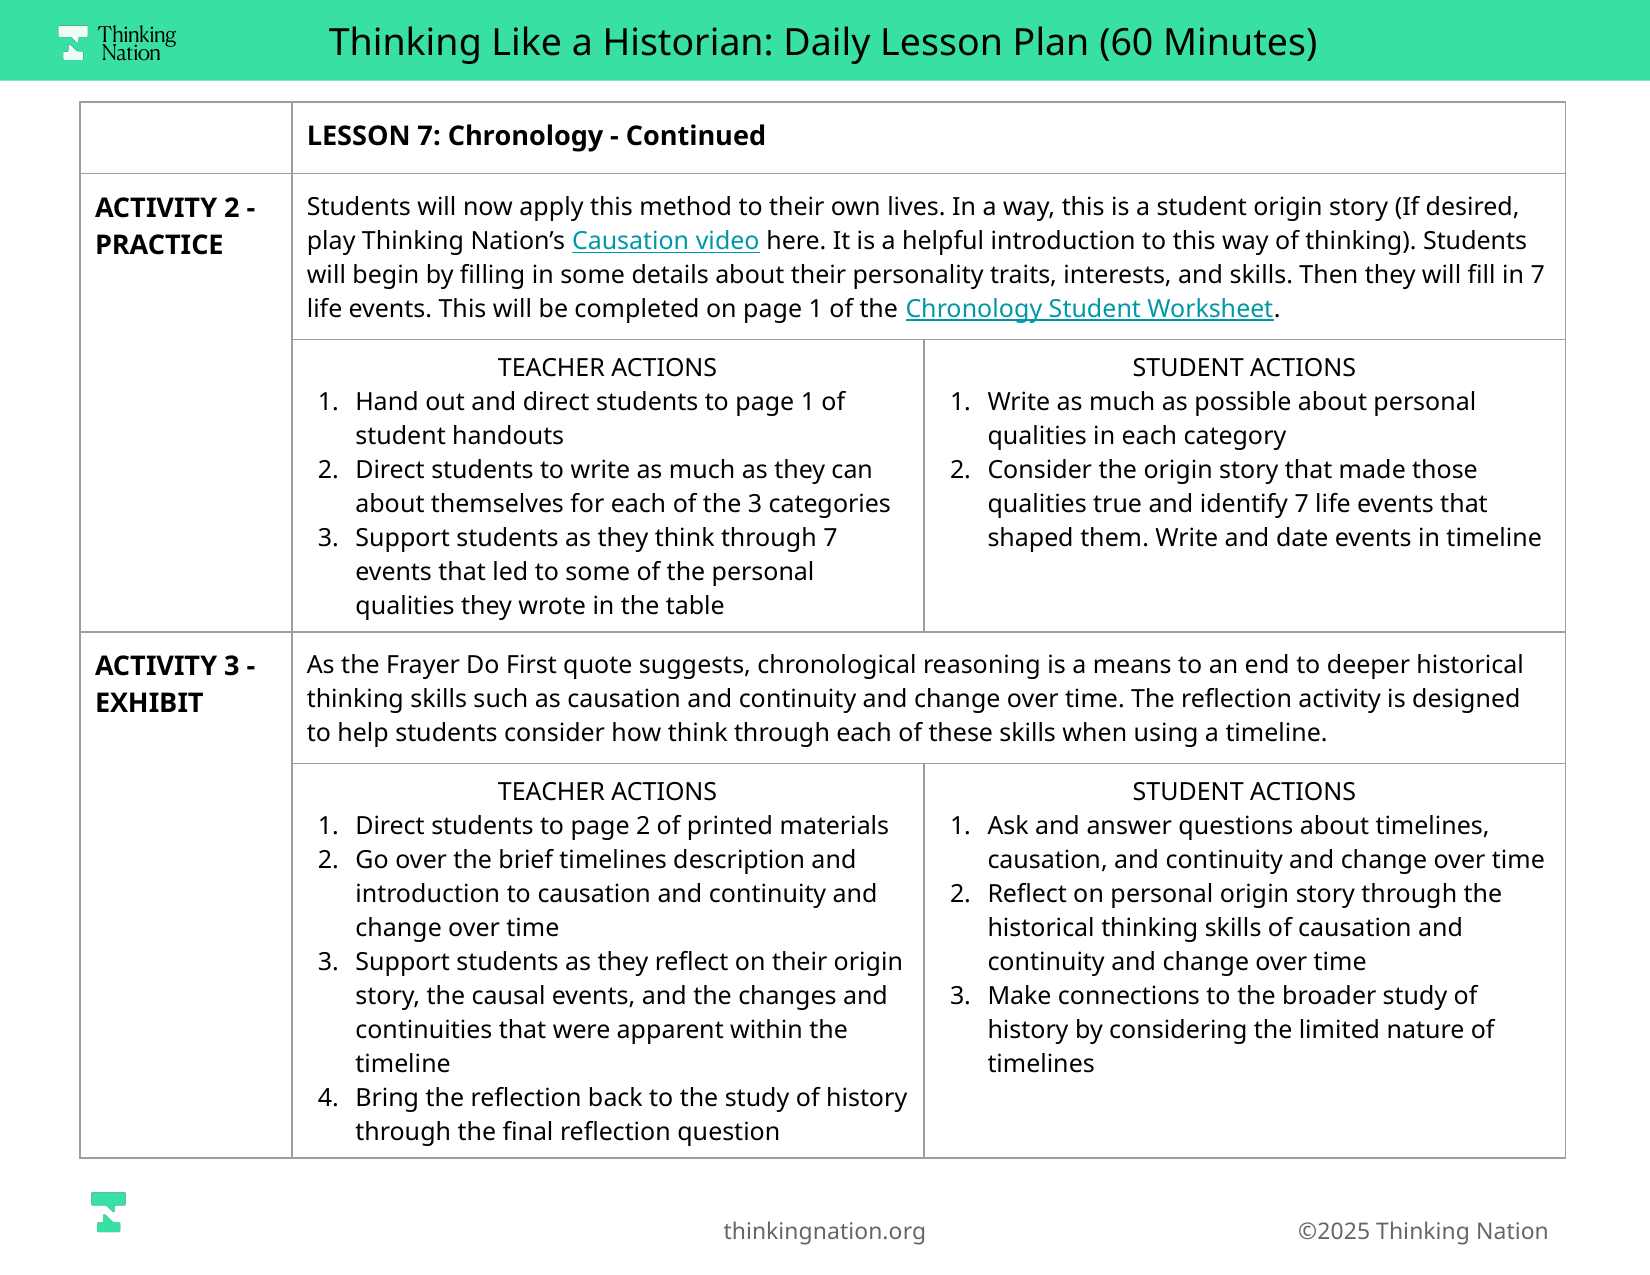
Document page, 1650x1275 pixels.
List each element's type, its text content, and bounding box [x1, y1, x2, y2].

text_box thinkingnation.org [629, 1200, 1021, 1240]
table_cell ACTIVITY 2 - PRACTICE [81, 174, 291, 631]
text_box Thinking Like a Historian: Daily Lesson Plan (60 Minutes) [0, 0, 1650, 81]
table_header [81, 103, 291, 173]
table_cell TEACHER ACTIONS Hand out and direct students to page 1 of student handouts Direct students to write as much as they can about themselves for each of the 3 categories Support students as they think through 7 events that led to some of the personal qualities they wrote in the table [293, 340, 923, 631]
picture [45, 14, 180, 71]
table_cell STUDENT ACTIONS Write as much as possible about personal qualities in each category Consider the origin story that made those qualities true and identify 7 life events that shaped them. Write and date events in timeline [925, 340, 1565, 631]
text_box ©2025 Thinking Nation [1174, 1200, 1566, 1240]
table_cell TEACHER ACTIONS Direct students to page 2 of printed materials Go over the brief timelines description and introduction to causation and continuity and change over time Support students as they reflect on their origin story, the causal events, and the changes and continuities that were apparent within the timeline Bring the reflection back to the study of history through the final reflection question [293, 764, 923, 1157]
picture [80, 1184, 136, 1240]
table_cell As the Frayer Do First quote suggests, chronological reasoning is a means to an end to deeper historical thinking skills such as causation and continuity and change over time. The reflection activity is designed to help students consider how think through each of these skills when using a timeline. [293, 633, 1565, 763]
table_cell ACTIVITY 3 - EXHIBIT [81, 633, 291, 1157]
table_header LESSON 7: Chronology - Continued [293, 103, 1565, 173]
table_cell STUDENT ACTIONS Ask and answer questions about timelines, causation, and continuity and change over time Reflect on personal origin story through the historical thinking skills of causation and continuity and change over time Make connections to the broader study of history by considering the limited nature of timelines [925, 764, 1565, 1157]
table_cell Students will now apply this method to their own lives. In a way, this is a student origin story (If desired, play Thinking Nation’s Causation video here. It is a helpful introduction to this way of thinking). Students will begin by filling in some details about their personality traits, interests, and skills. Then they will fill in 7 life events. This will be completed on page 1 of the Chronology Student Worksheet. [293, 174, 1565, 339]
